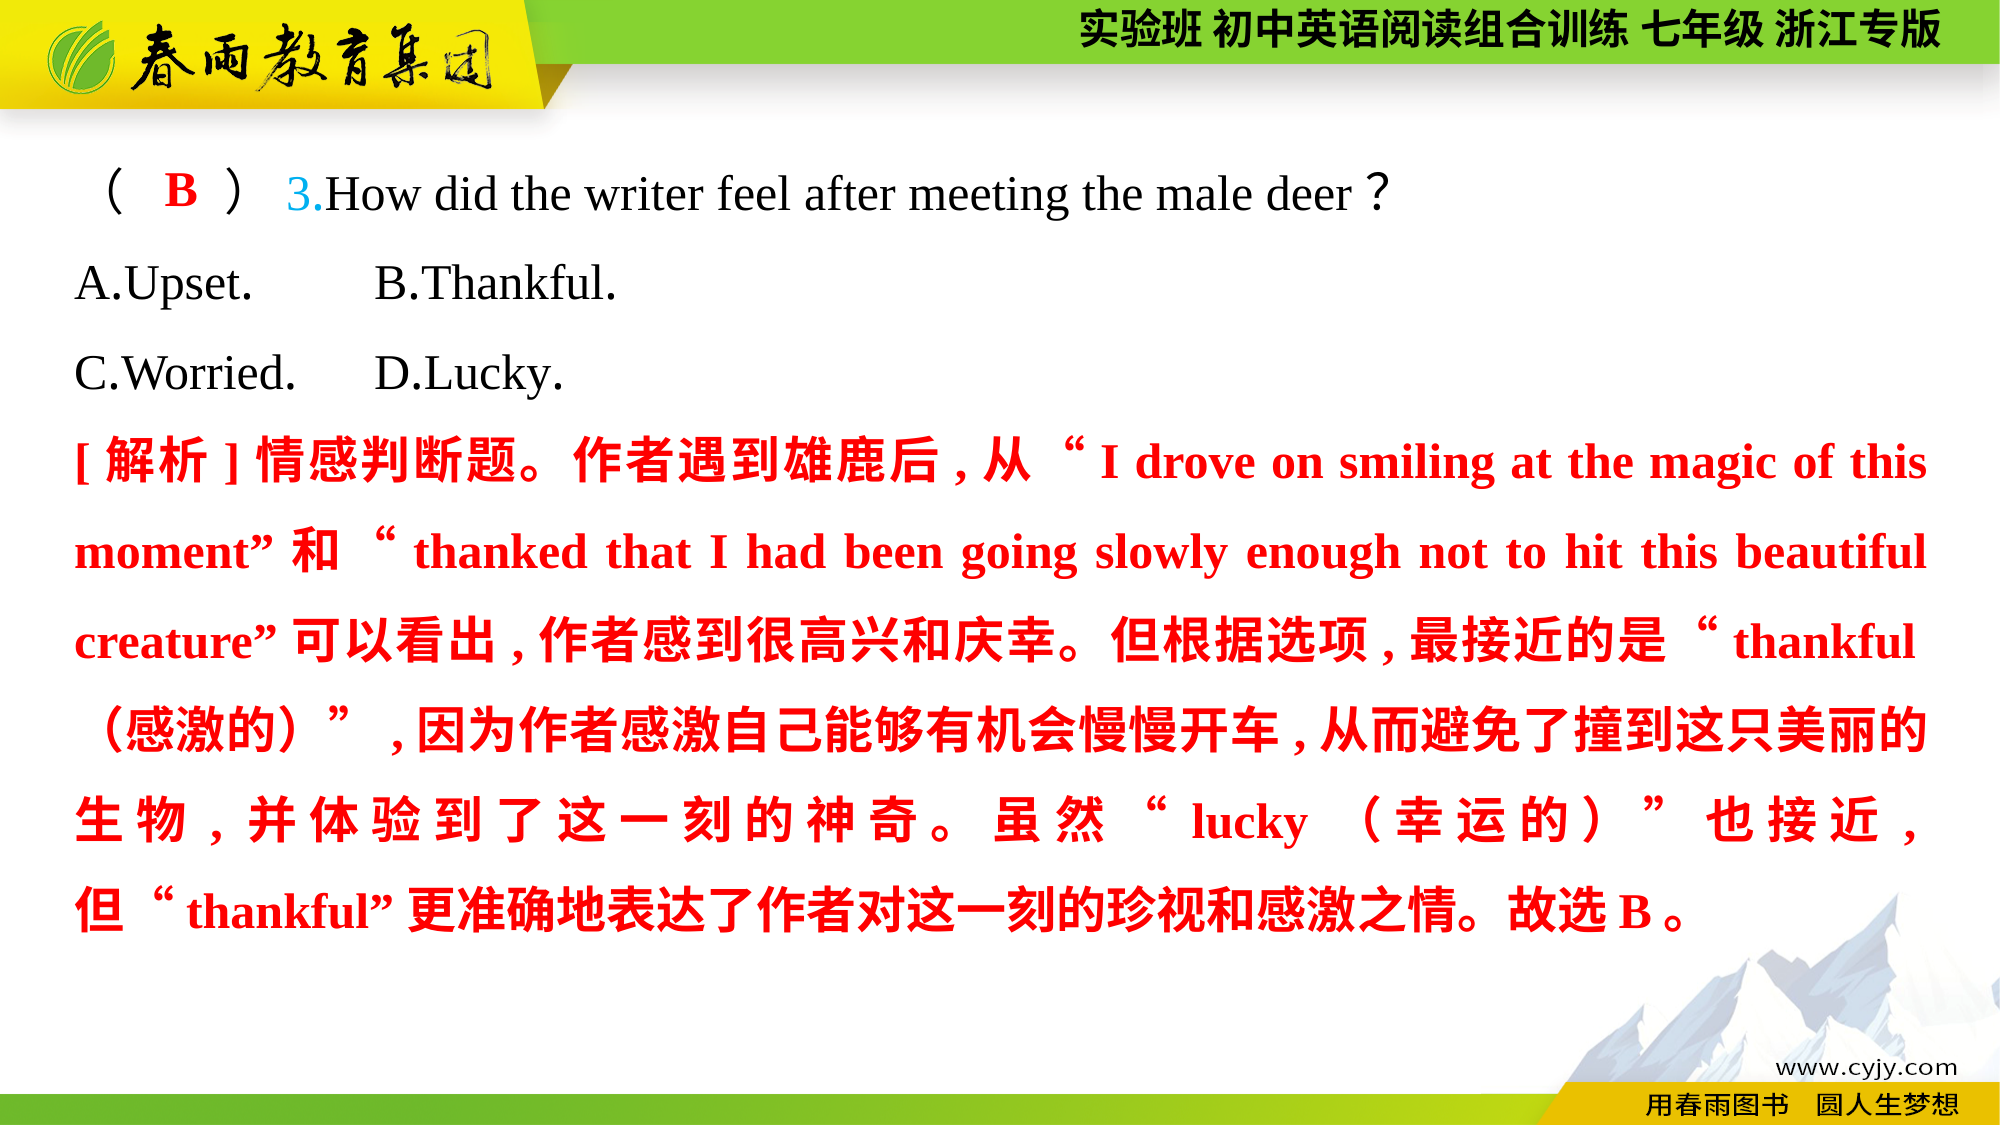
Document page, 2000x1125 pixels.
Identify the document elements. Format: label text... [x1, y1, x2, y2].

text_box [解析]情感判断题。作者遇到雄鹿后,从“I drove on smiling at the magic of this moment”和“thanked that I had been going slowly enough not to hit this beautiful creature”可以看出,作者感到很高兴和庆幸。但根据选项,最接近的是“thankful（感激的）”,因为作者感激自己能够有机会慢慢开车,从而避免了撞到这只美丽的生物,并体验到了这一刻的神奇。虽然“lucky（幸运的）”也接近,但“thankful”更准确地表达了作者对这一刻的珍视和感激之情。故选B。 [59, 391, 1944, 947]
text_box B [149, 148, 213, 224]
list （ ）3.How did the writer feel after meeting the male deer？ A.Upset. B.Thankful. C.Worried. D.Lucky. [59, 122, 1944, 391]
picture [0, 0, 2000, 1125]
